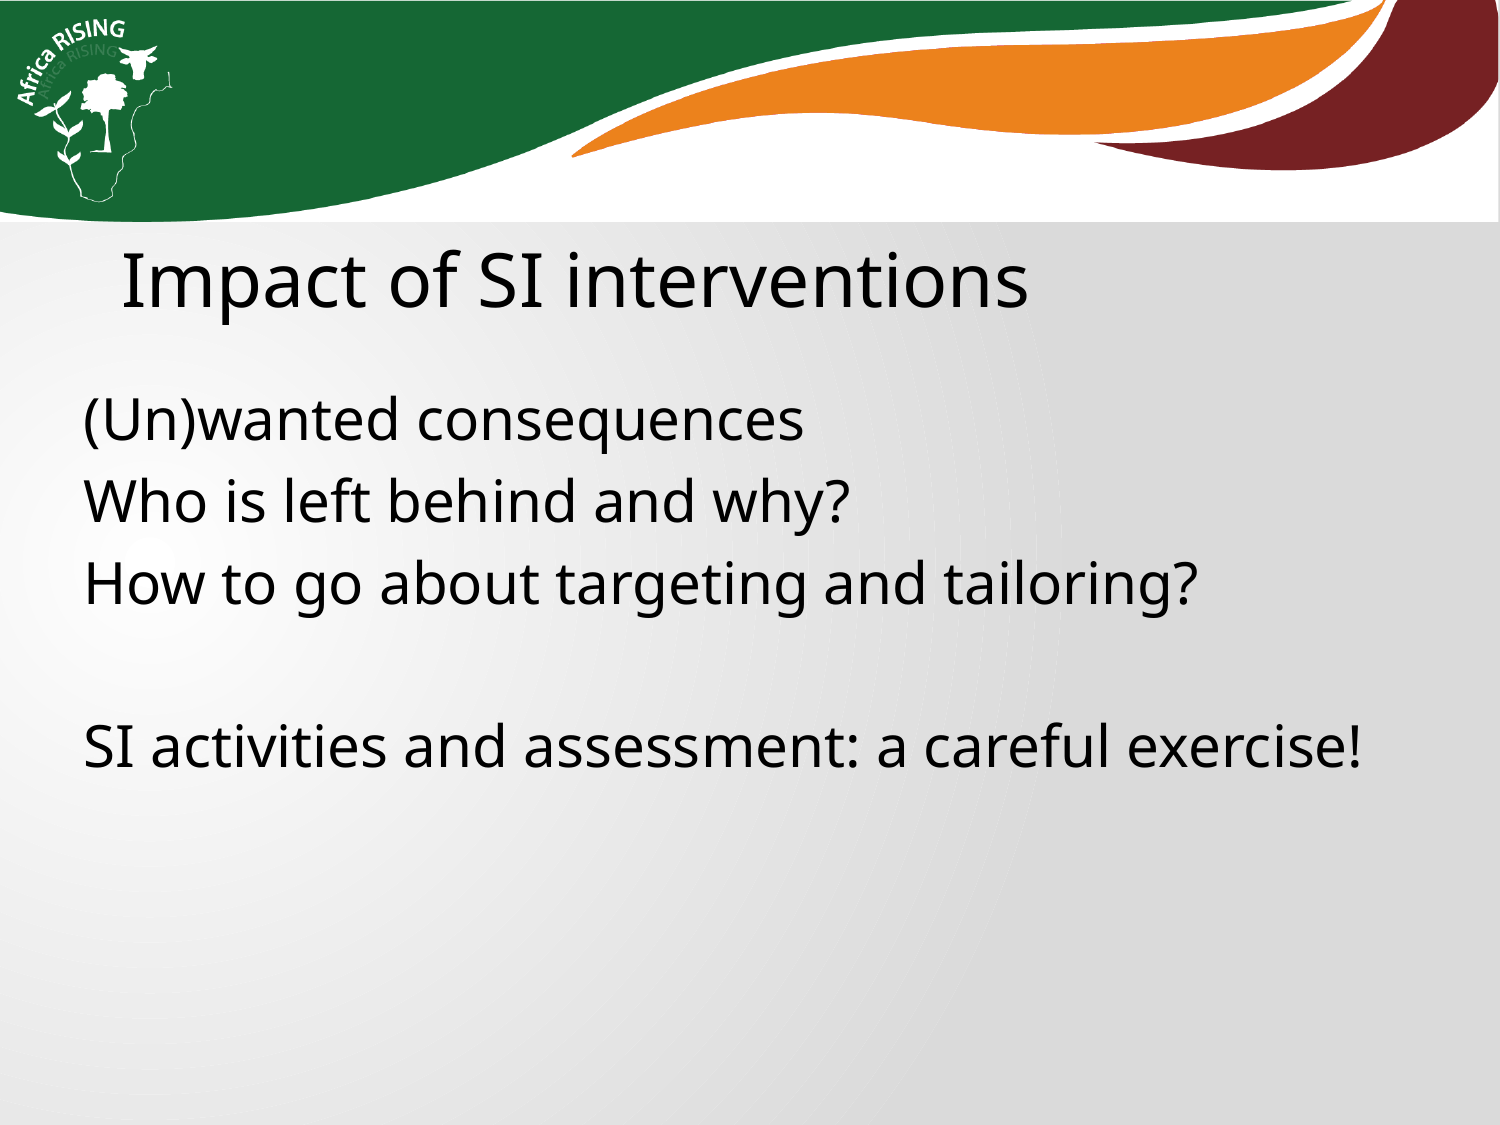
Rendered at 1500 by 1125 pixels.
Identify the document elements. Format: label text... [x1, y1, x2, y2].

picture [0, 0, 1499, 222]
list (Un)wanted consequences Who is left behind and why? How to go about targeting and tailoring? SI activities and assessment: a careful exercise! [50, 375, 1475, 1075]
list Impact of SI interventions [87, 224, 1363, 363]
